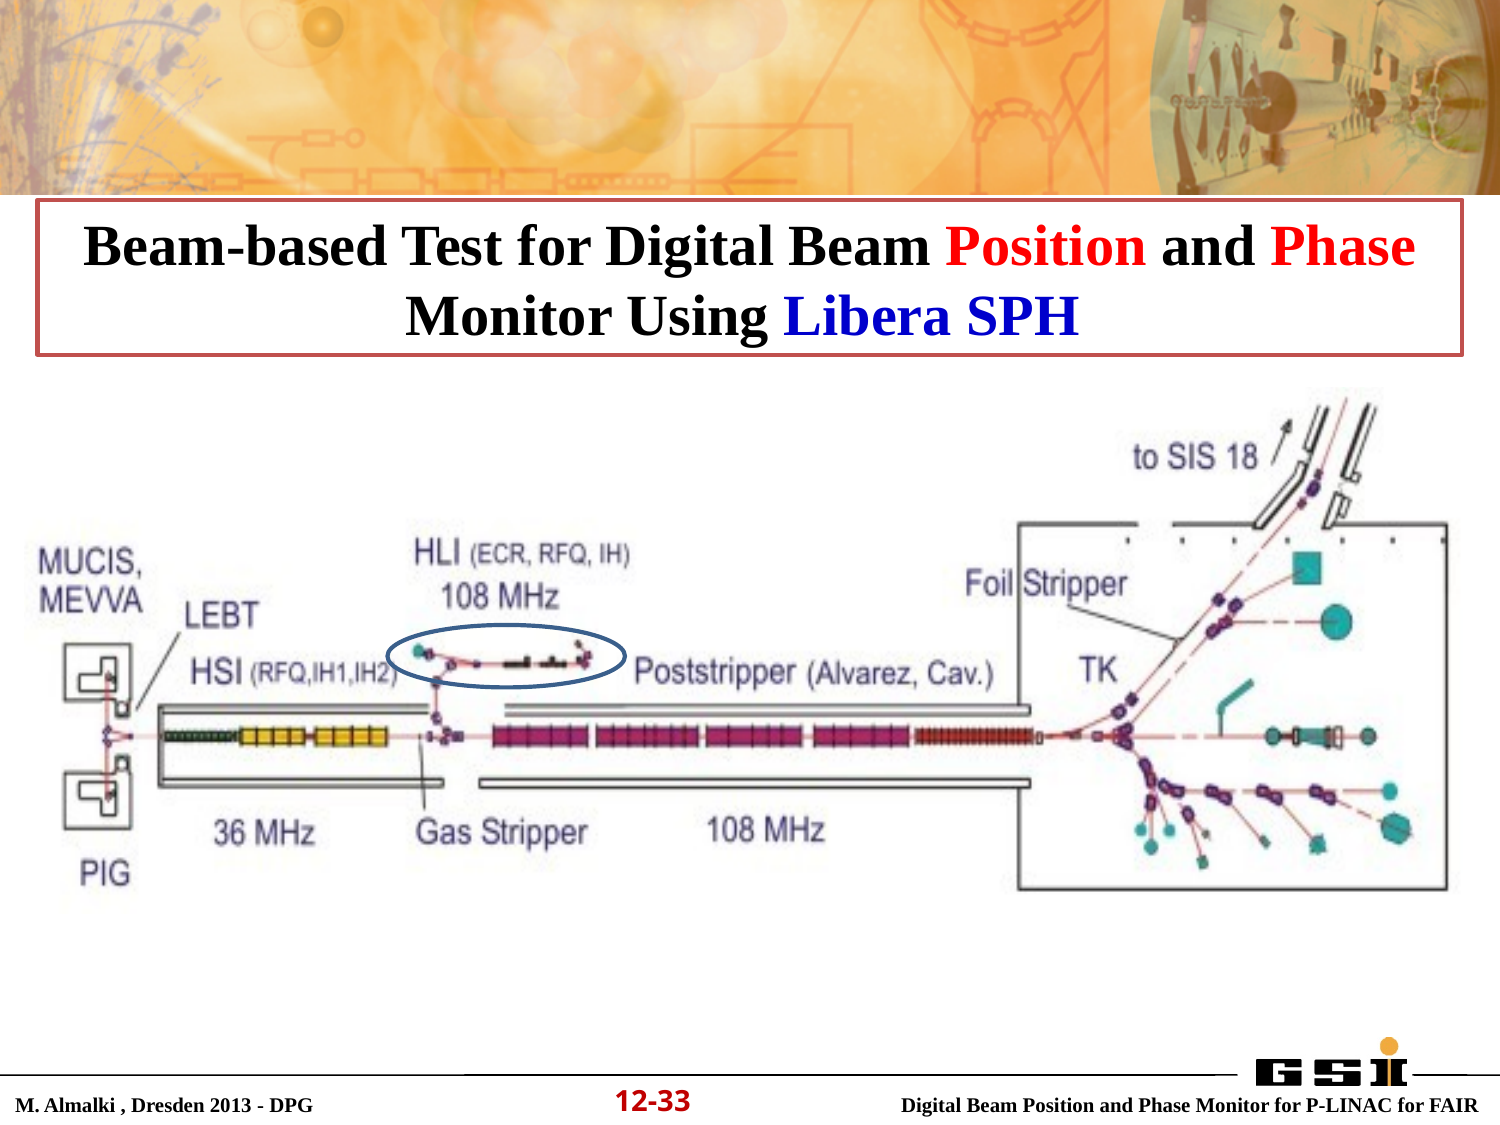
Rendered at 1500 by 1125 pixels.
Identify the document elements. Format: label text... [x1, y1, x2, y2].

text_box M. Almalki , Dresden 2013 - DPG Digital Beam Position and Phase Monitor for P-LINAC for FAIR [0, 1092, 1494, 1125]
picture [24, 387, 1463, 914]
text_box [0, 0, 1500, 1086]
